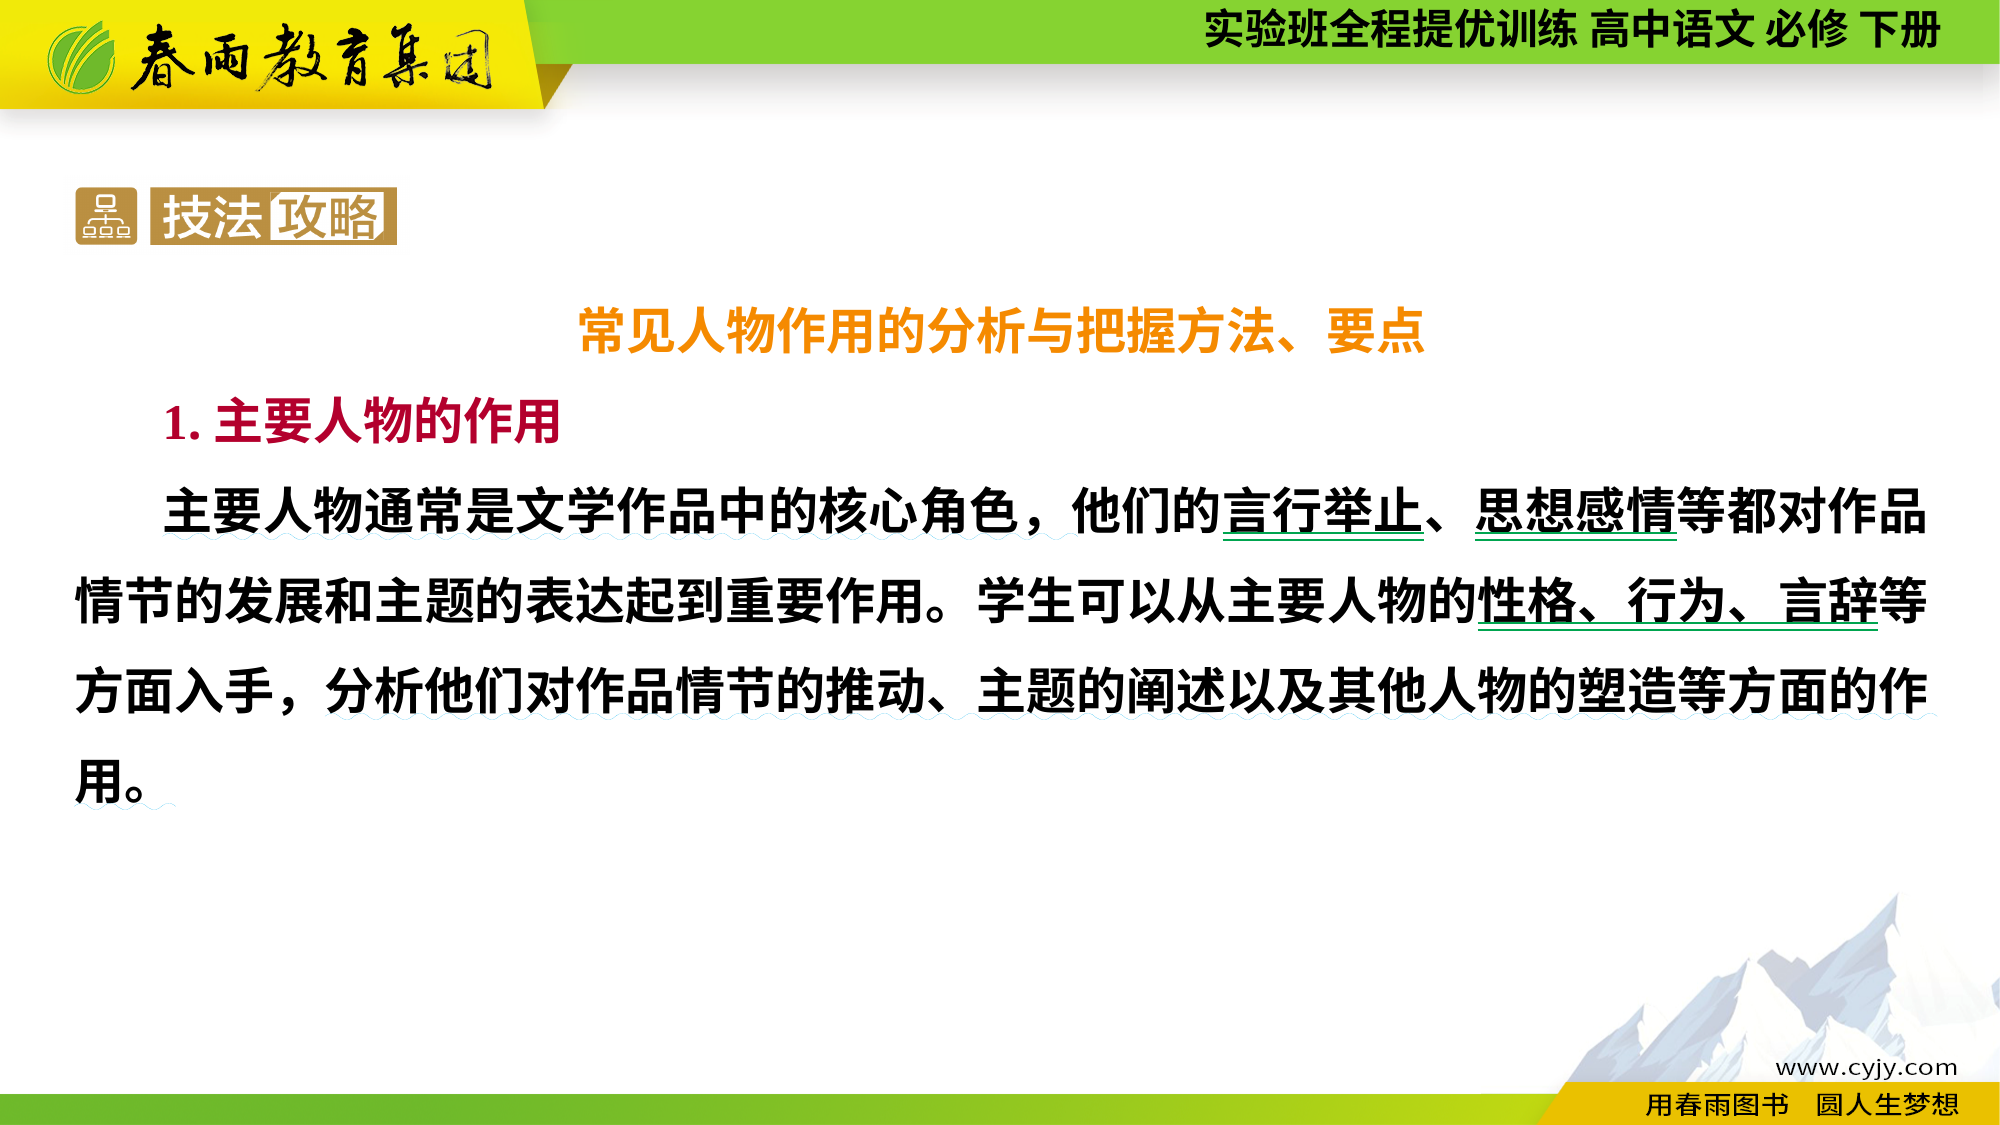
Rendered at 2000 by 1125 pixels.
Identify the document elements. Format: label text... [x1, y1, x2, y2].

list 常见人物作用的分析与把握方法、要点 1.主要人物的作用 主要人物通常是文学作品中的核心角色，他们的言行举止、思想感情等都对作品情节的发展和主题的表达起到重要作用。学生可以从主要人物的性格、行为、言辞等方面入手，分析他们对作品情节的推动、主题的阐述以及其他人物的塑造等方面的作用。 [59, 261, 1944, 811]
picture [0, 0, 2000, 1125]
